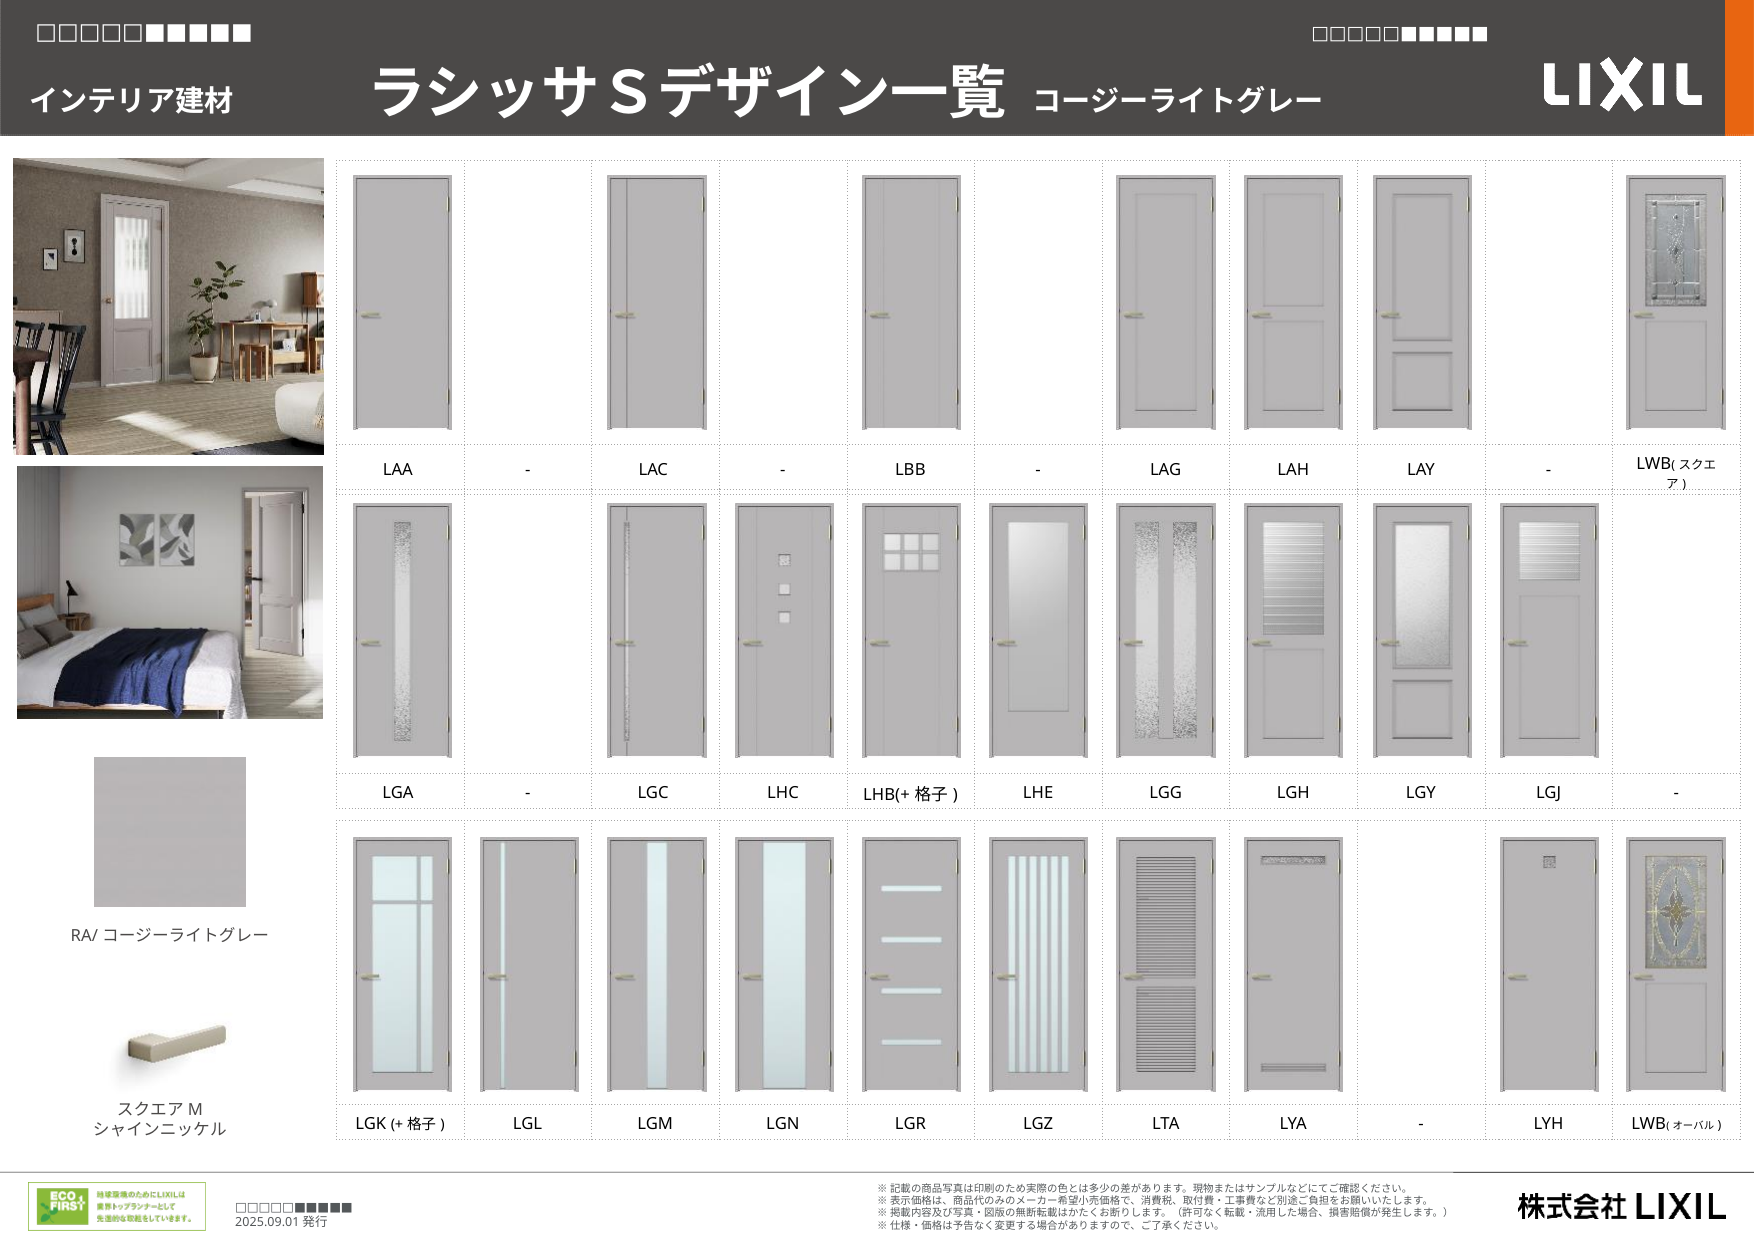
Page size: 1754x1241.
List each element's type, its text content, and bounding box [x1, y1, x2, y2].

picture [607, 503, 707, 758]
text_box □□□□□■■■■■ [1310, 21, 1489, 44]
table_cell LGL [464, 1104, 591, 1139]
text_box インテリア建材 [29, 82, 235, 118]
table_cell LGK (+格子) [336, 1104, 464, 1139]
table_cell LGA [336, 773, 464, 809]
picture [1373, 503, 1472, 758]
table_header [336, 820, 464, 1104]
table_cell ‐ [464, 444, 591, 494]
text_box ラシッサＳデザイン一覧 [367, 54, 1021, 126]
picture [353, 503, 452, 758]
text_box □□□□□■■■■■ 2025.09.01発行 [235, 1199, 442, 1230]
table_cell LAG [1102, 444, 1230, 494]
table_cell ‐ [719, 444, 847, 494]
table_header [1230, 160, 1357, 444]
table_cell LYA [1230, 1104, 1357, 1139]
picture [1499, 503, 1599, 758]
picture [94, 757, 246, 908]
table_header [847, 160, 974, 444]
table_header [719, 820, 847, 1104]
table_header [1357, 494, 1485, 773]
picture [353, 837, 452, 1093]
table_header [847, 494, 974, 773]
table_header [1230, 820, 1357, 1104]
table_header [719, 494, 847, 773]
table_cell LAC [591, 444, 719, 494]
picture [28, 1182, 206, 1231]
table_header [1485, 820, 1612, 1104]
picture [17, 466, 323, 719]
picture [1626, 837, 1726, 1093]
picture [1116, 503, 1216, 758]
picture [734, 503, 834, 758]
picture [1373, 175, 1472, 430]
table_header [591, 820, 719, 1104]
picture [1626, 175, 1726, 430]
table_cell LGG [1102, 773, 1230, 809]
text_box コージーライトグレー [1032, 82, 1325, 118]
text_box スクエアM シャインニッケル [78, 1118, 242, 1147]
table_header [464, 494, 591, 773]
table_cell LWB(スクエア) [1612, 444, 1740, 494]
table_cell LAA [336, 444, 464, 494]
table_header [464, 160, 591, 444]
table_header [1485, 494, 1612, 773]
picture [734, 837, 834, 1093]
table_header [1612, 160, 1740, 444]
table_cell LGZ [974, 1104, 1102, 1139]
table_header [591, 494, 719, 773]
table_cell LGM [591, 1104, 719, 1139]
table_header [1102, 820, 1230, 1104]
picture [607, 175, 707, 430]
picture [353, 175, 452, 430]
table_header [336, 494, 464, 773]
table_cell LGJ [1485, 773, 1612, 809]
picture [989, 837, 1089, 1093]
table_header [1612, 820, 1740, 1104]
table_header [847, 820, 974, 1104]
table_cell LGR [847, 1104, 974, 1139]
table_cell - [1357, 1104, 1485, 1139]
picture [607, 837, 707, 1093]
table_cell ‐ [1612, 773, 1740, 809]
table_cell LGN [719, 1104, 847, 1139]
picture [1116, 837, 1216, 1093]
table_header [974, 494, 1102, 773]
picture [862, 837, 961, 1093]
text_box RA/コージーライトグレー [55, 917, 285, 953]
table_cell LGH [1230, 773, 1357, 809]
table_header [1357, 820, 1485, 1104]
table_cell LGY [1357, 773, 1485, 809]
table_header [1102, 494, 1230, 773]
picture [989, 503, 1089, 758]
table_cell LBB [847, 444, 974, 494]
picture [1499, 837, 1599, 1093]
picture [1244, 837, 1343, 1093]
table_cell LHB(+格子) [847, 773, 974, 809]
table_header [1357, 160, 1485, 444]
picture [480, 837, 579, 1093]
picture [862, 175, 961, 430]
table_cell LTA [1102, 1104, 1230, 1139]
table_cell LYH [1485, 1104, 1612, 1139]
picture [1116, 175, 1216, 430]
table_header [336, 160, 464, 444]
picture [1244, 503, 1343, 758]
table_cell ‐ [974, 444, 1102, 494]
table_header [591, 160, 719, 444]
table_header [1102, 160, 1230, 444]
table_cell ‐ [1485, 444, 1612, 494]
table_header [719, 160, 847, 444]
table_cell LAH [1230, 444, 1357, 494]
table_cell LAY [1357, 444, 1485, 494]
table_header [1230, 494, 1357, 773]
picture [71, 981, 261, 1110]
table_header [464, 820, 591, 1104]
text_box □□□□□■■■■■ [35, 16, 254, 44]
table_header [974, 160, 1102, 444]
picture [0, 0, 1754, 136]
table_cell ‐ [464, 773, 591, 809]
picture [1244, 175, 1343, 430]
picture [1518, 1193, 1726, 1219]
picture [862, 503, 961, 758]
table_header [1485, 160, 1612, 444]
table_cell LWB(オーバル) [1612, 1104, 1740, 1139]
picture [12, 158, 325, 455]
table_cell LGC [591, 773, 719, 809]
table_cell LHE [974, 773, 1102, 809]
table_cell LHC [719, 773, 847, 809]
table_header [1612, 494, 1740, 773]
table_header [974, 820, 1102, 1104]
